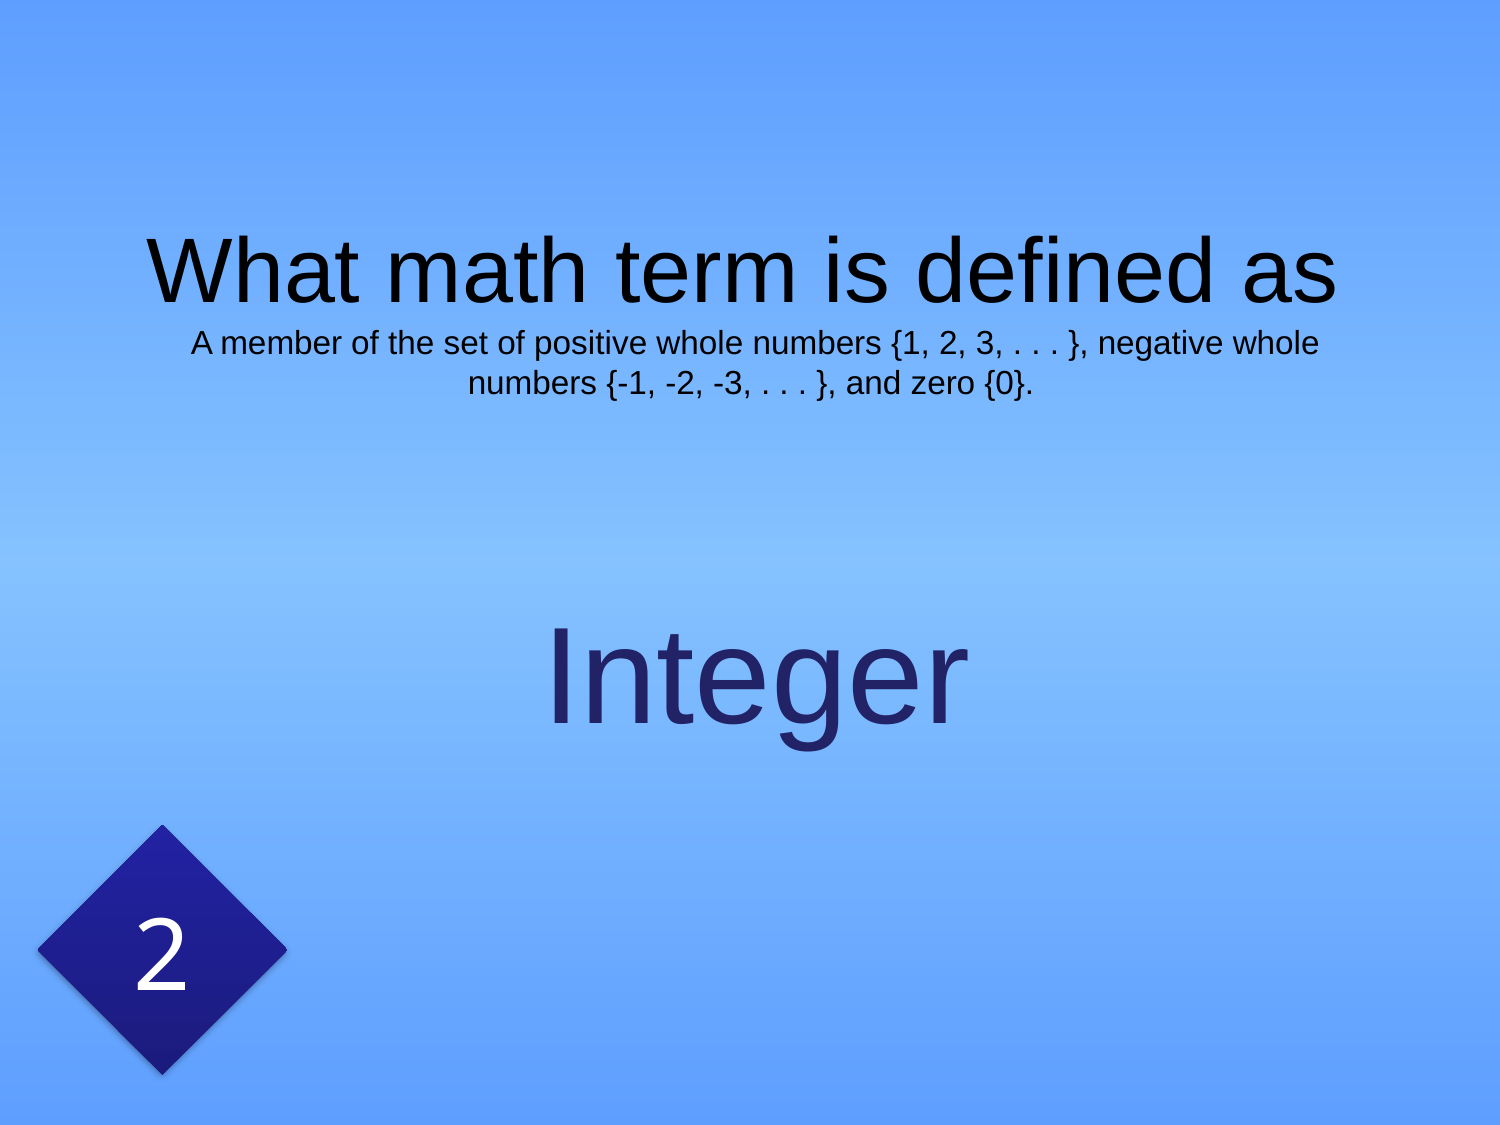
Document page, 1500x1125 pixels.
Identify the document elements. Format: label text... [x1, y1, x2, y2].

text_box Integer [112, 500, 1400, 838]
title What math term is defined as A member of the set of positive whole numbers {1, 2, 3, . . . }, negative whole numbers {-1, -2, -3, . . . }, and zero {0}. [112, 137, 1401, 476]
text_box 2 [37, 838, 288, 1075]
